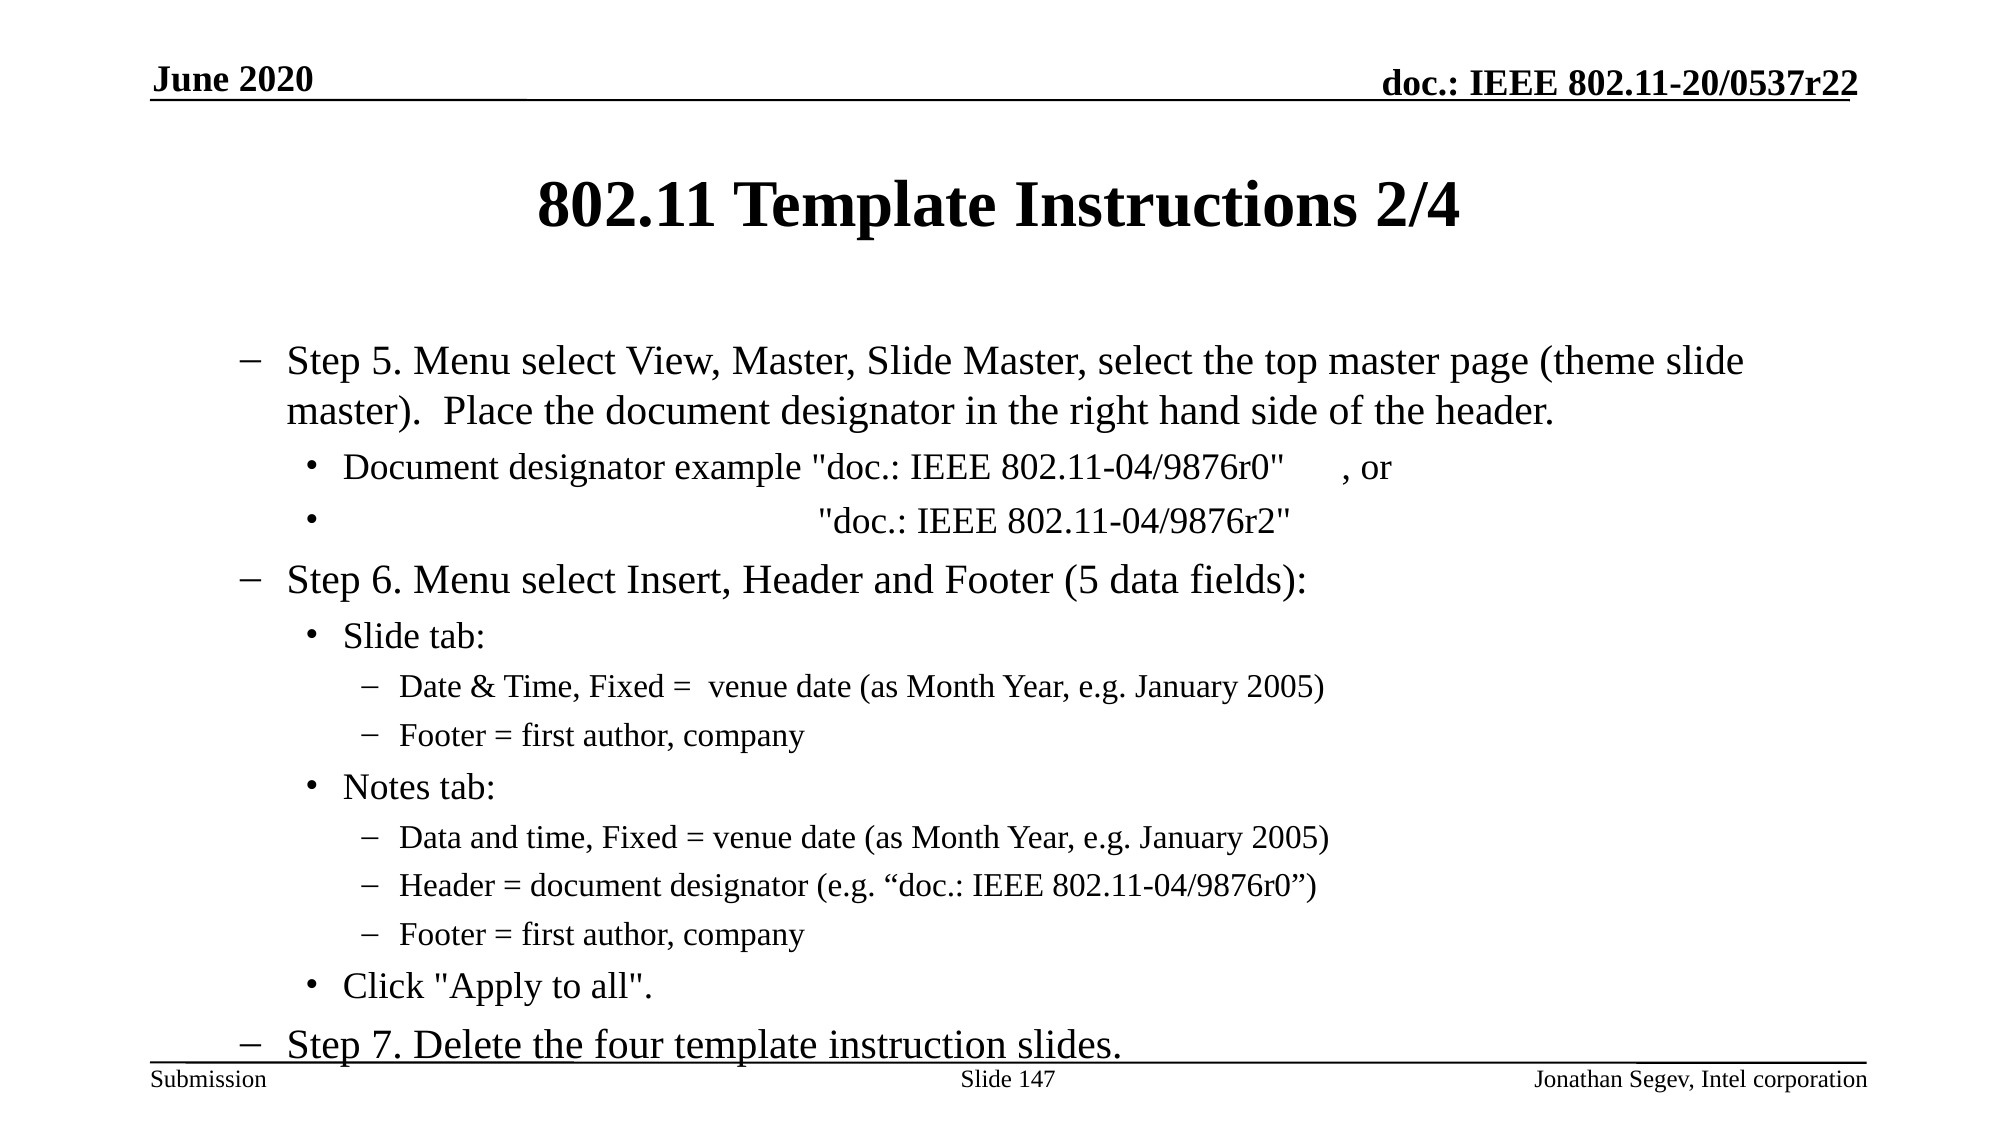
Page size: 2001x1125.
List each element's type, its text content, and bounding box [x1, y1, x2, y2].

footer Jonathan Segev, Intel corporation [1171, 1061, 1869, 1093]
list Step 5. Menu select View, Master, Slide Master, select the top master page (theme slide master). Place the document designator in the right hand side of the header. Document designator example "doc.: IEEE 802.11-04/9876r0" , or "doc.: IEEE 802.11-04/9876r2" Step 6. Menu select Insert, Header and Footer (5 data fields): Slide tab: Date & Time, Fixed = venue date (as Month Year, e.g. January 2005) Footer = first author, company Notes tab: Data and time, Fixed = venue date (as Month Year, e.g. January 2005) Header = document designator (e.g. “doc.: IEEE 802.11-04/9876r0”) Footer = first author, company Click "Apply to all". Step 7. Delete the four template instruction slides. [149, 324, 1850, 1000]
title 802.11 Template Instructions 2/4 [149, 112, 1850, 288]
slide_number Slide 147 [950, 1061, 1067, 1123]
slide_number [152, 54, 563, 100]
